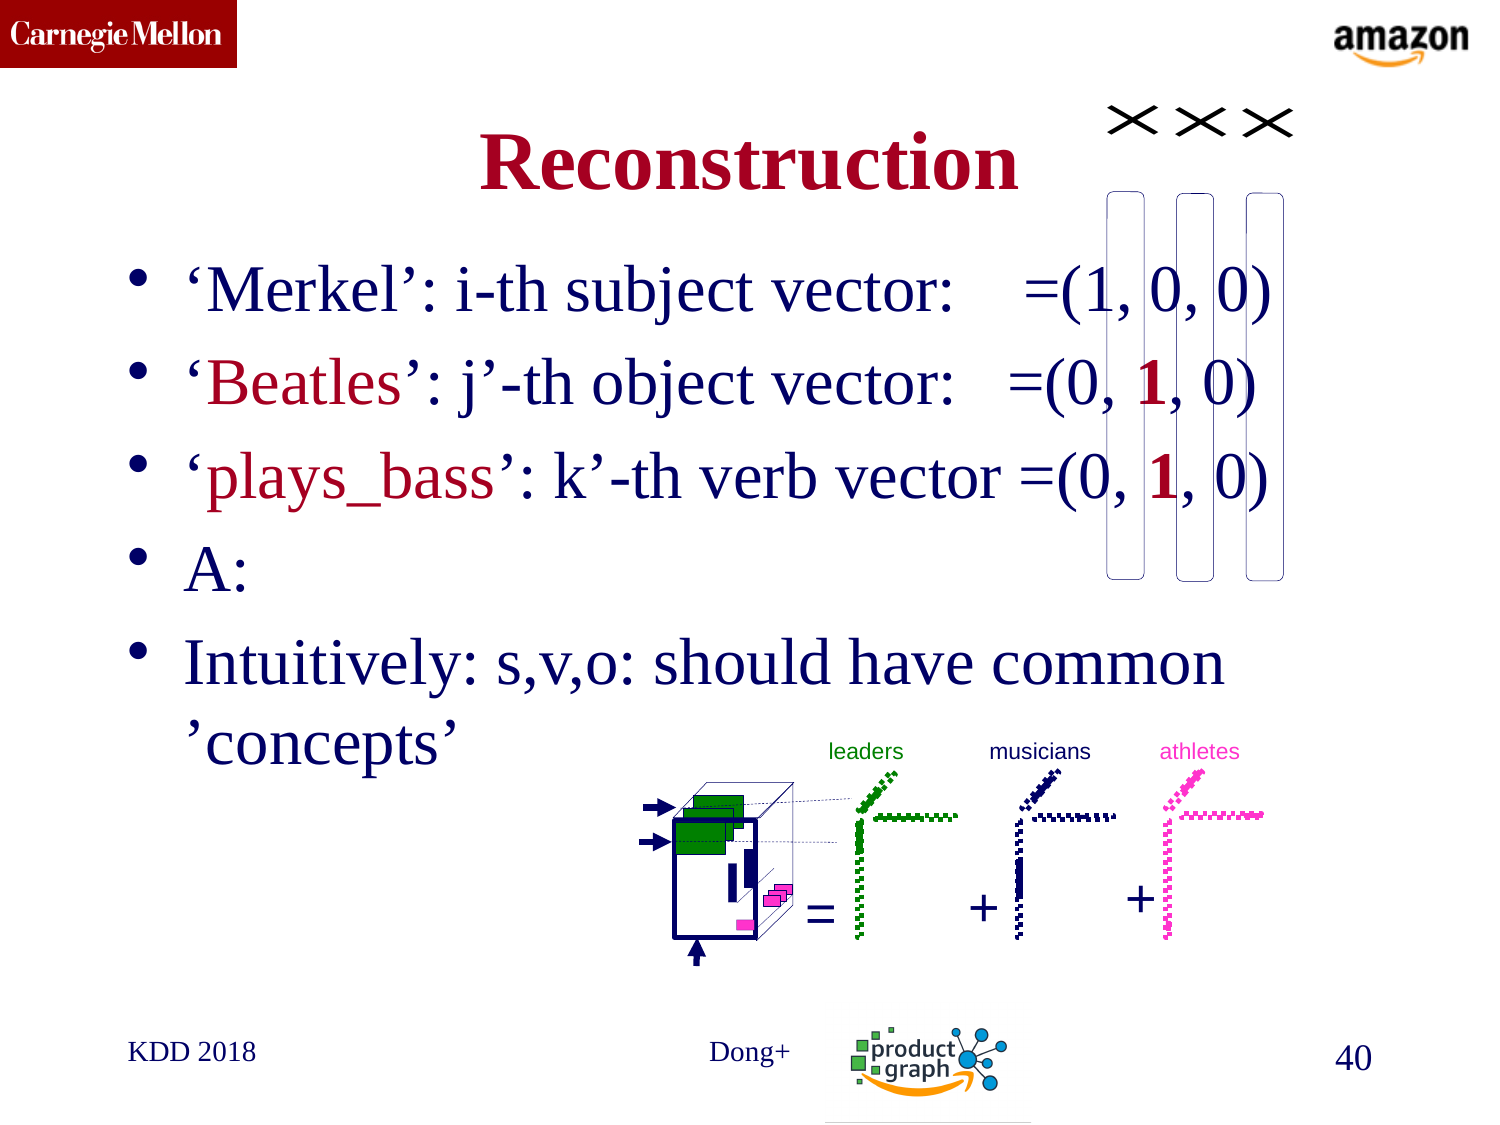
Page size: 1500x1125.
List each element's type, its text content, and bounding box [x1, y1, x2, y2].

text_box [1176, 193, 1214, 582]
slide_number KDD 2018 [112, 1024, 426, 1101]
picture [1322, 4, 1484, 88]
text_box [638, 728, 1263, 967]
title Reconstruction [112, 99, 1388, 213]
text_box [1246, 192, 1284, 581]
picture [0, 0, 237, 68]
slide_number 40 [1074, 1024, 1388, 1101]
footer Dong+ [512, 1024, 988, 1101]
text_box [1106, 191, 1145, 580]
